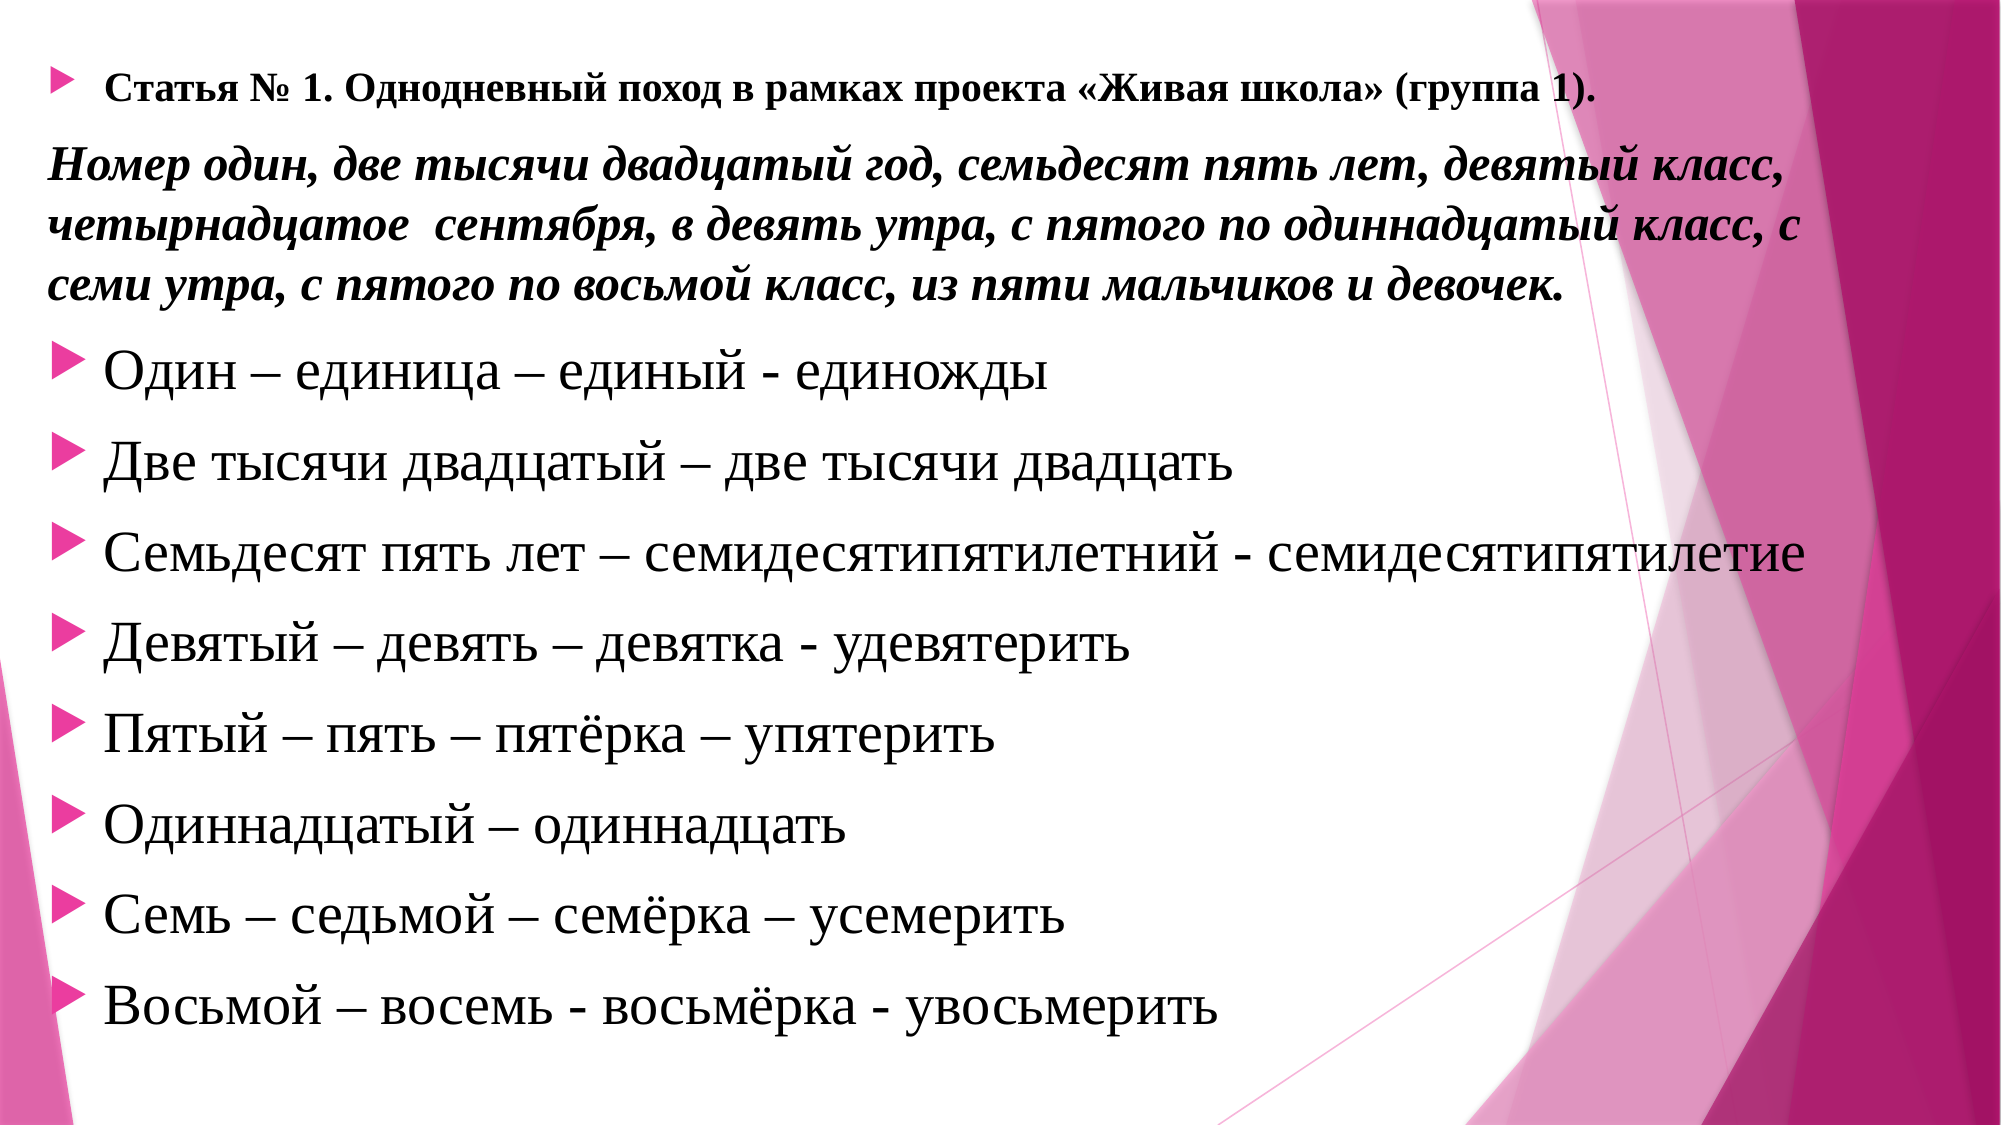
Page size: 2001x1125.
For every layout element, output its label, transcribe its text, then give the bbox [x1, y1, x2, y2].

list Статья № 1. Однодневный поход в рамках проекта «Живая школа» (группа 1). Номер один, две тысячи двадцатый год, семьдесят пять лет, девятый класс, четырнадцатое сентября, в девять утра, с пятого по одиннадцатый класс, с семи утра, с пятого по восьмой класс, из пяти мальчиков и девочек. Один – единица – единый - единожды Две тысячи двадцатый – две тысячи двадцать Семьдесят пять лет – семидесятипятилетний - семидесятипятилетие Девятый – девять – девятка - удевятерить Пятый – пять – пятёрка – упятерить Одиннадцатый – одиннадцать Семь – седьмой – семёрка – усемерить Восьмой – восемь - восьмёрка - увосьмерить [32, 52, 1897, 1094]
